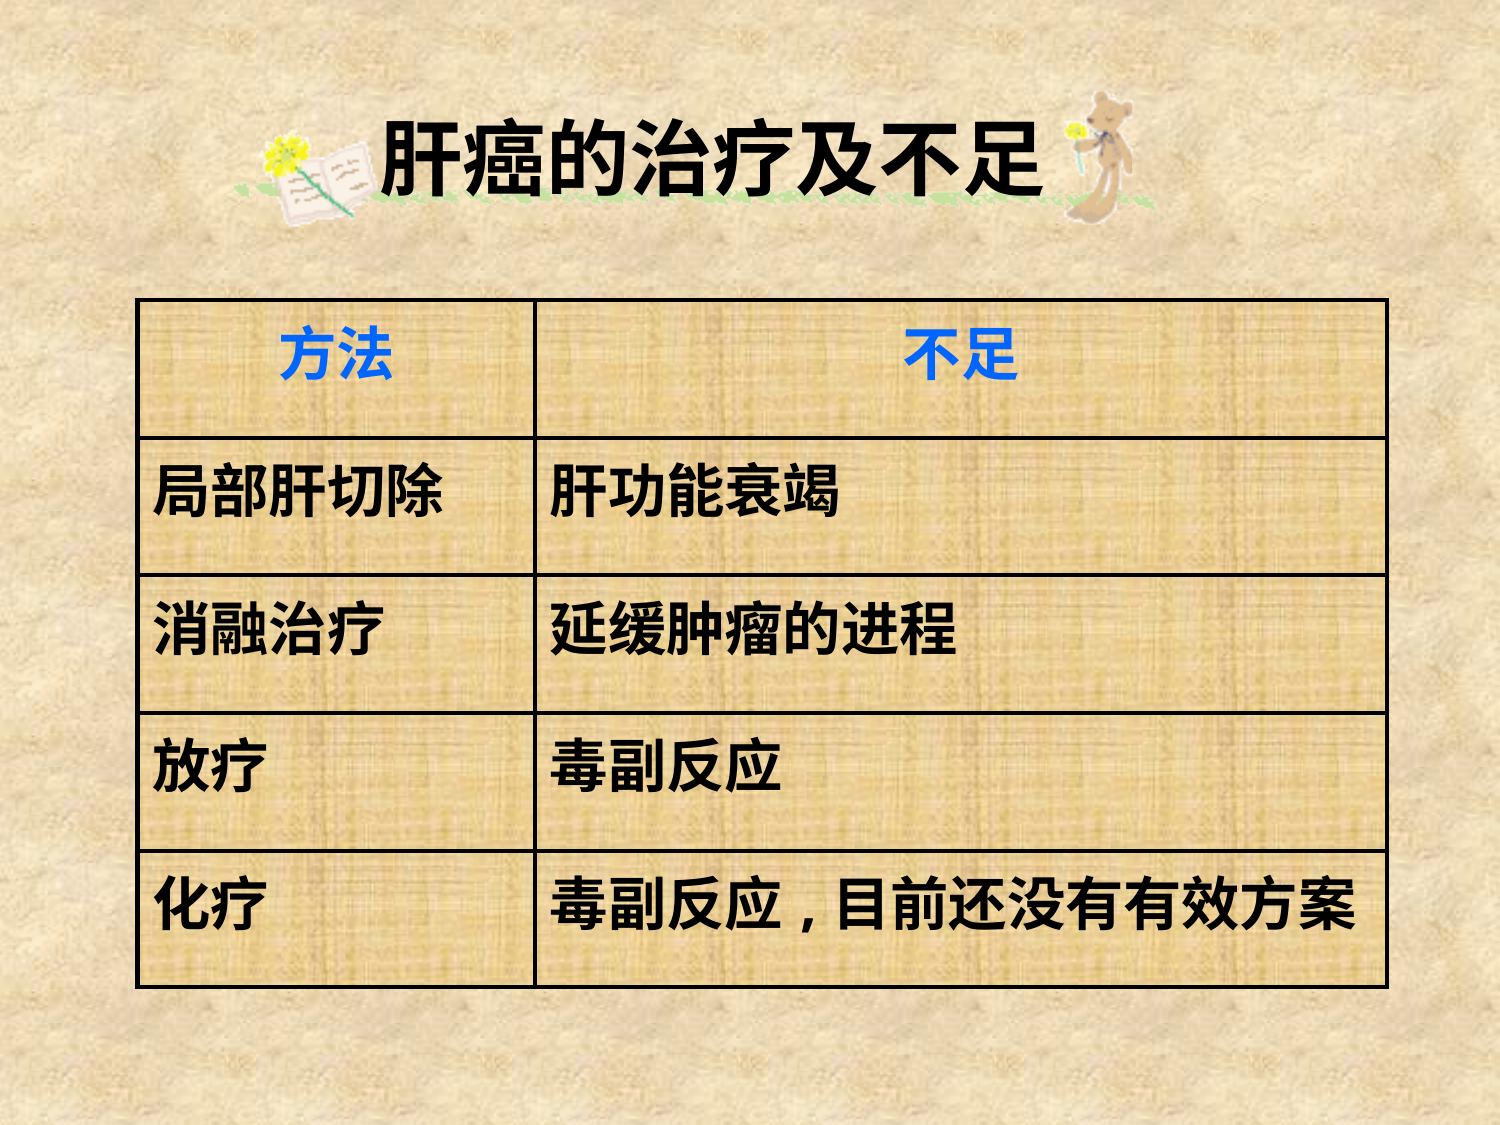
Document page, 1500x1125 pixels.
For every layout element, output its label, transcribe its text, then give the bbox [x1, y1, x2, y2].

table_cell 肝功能衰竭 [537, 440, 1385, 573]
table_header 不足 [537, 302, 1385, 436]
table_cell 毒副反应 [537, 715, 1385, 849]
table_cell 延缓肿瘤的进程 [537, 577, 1385, 711]
table_cell 放疗 [140, 715, 533, 849]
table_cell 化疗 [140, 853, 533, 985]
table_cell 消融治疗 [140, 577, 533, 711]
title 肝癌的治疗及不足 [37, 62, 1388, 251]
table_cell 毒副反应,目前还没有有效方案 [537, 853, 1385, 985]
table_cell 局部肝切除 [140, 440, 533, 573]
picture [0, 0, 1500, 1125]
table_header 方法 [140, 302, 533, 436]
